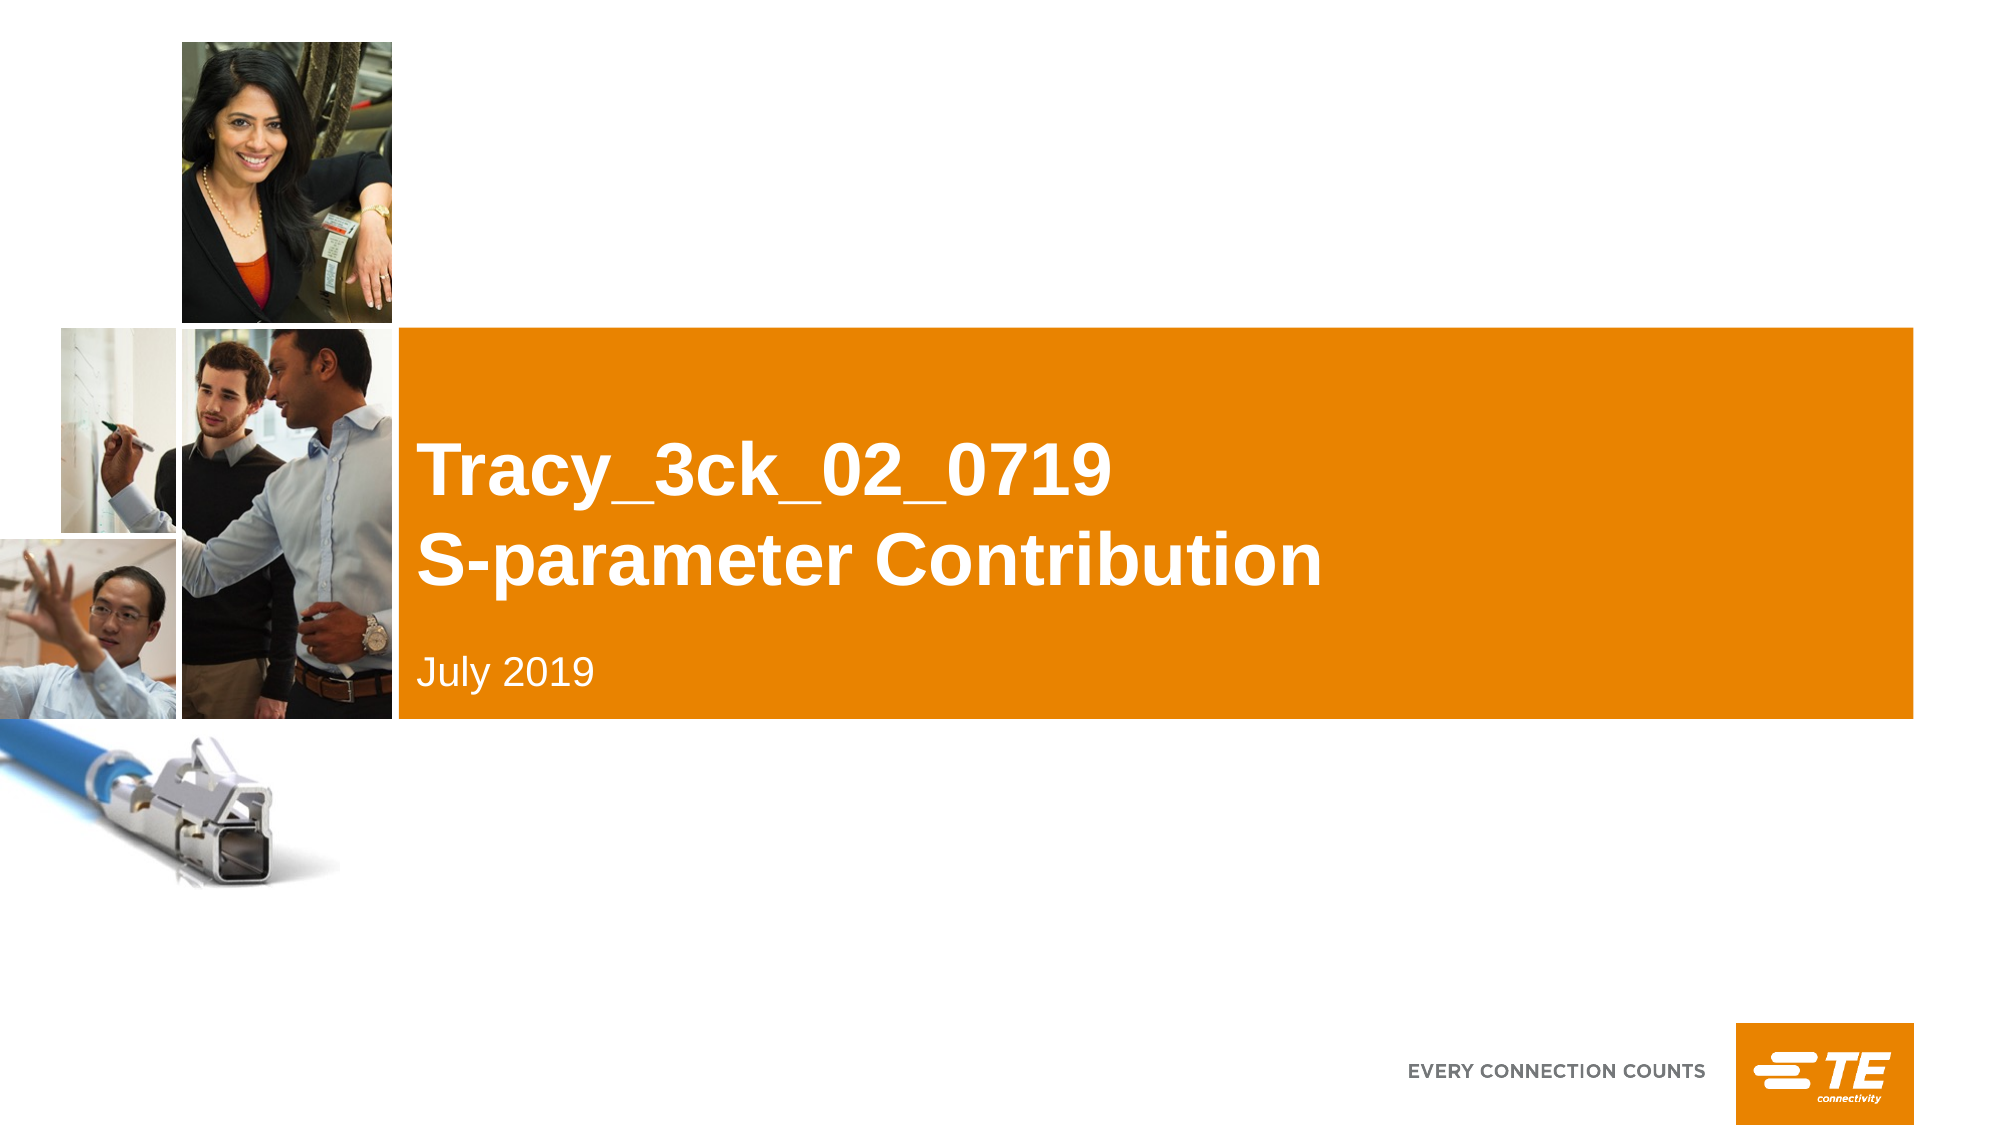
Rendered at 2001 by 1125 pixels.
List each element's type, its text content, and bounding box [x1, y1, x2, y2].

subtitle July 2019 [401, 632, 1435, 711]
title Tracy_3ck_02_0719 S-parameter Contribution [401, 425, 1590, 601]
picture [1407, 1061, 1706, 1084]
picture [61, 328, 176, 533]
picture [0, 329, 392, 890]
picture [182, 42, 392, 323]
picture [1736, 1023, 1914, 1125]
